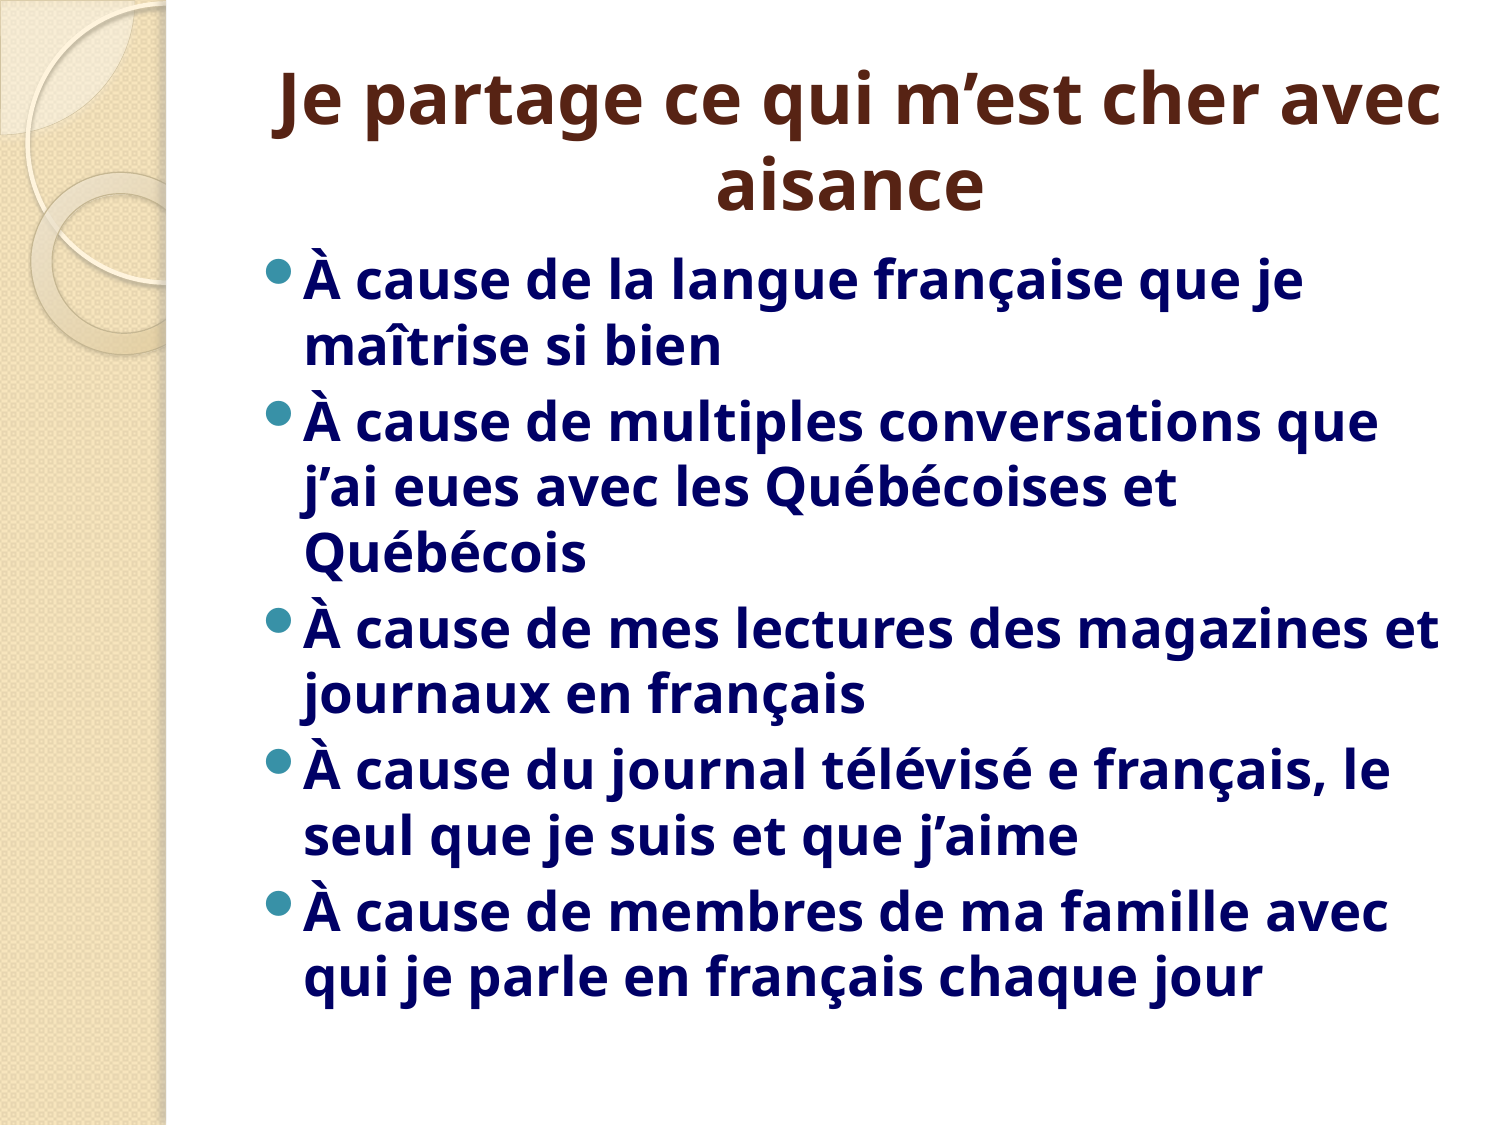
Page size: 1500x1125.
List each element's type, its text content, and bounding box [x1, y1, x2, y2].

title Je partage ce qui m’est cher avec aisance [235, 45, 1466, 233]
list À cause de la langue française que je maîtrise si bien À cause de multiples conversations que j’ai eues avec les Québécoises et Québécois À cause de mes lectures des magazines et journaux en français À cause du journal télévisé e français, le seul que je suis et que j’aime À cause de membres de ma famille avec qui je parle en français chaque jour [235, 237, 1466, 1025]
